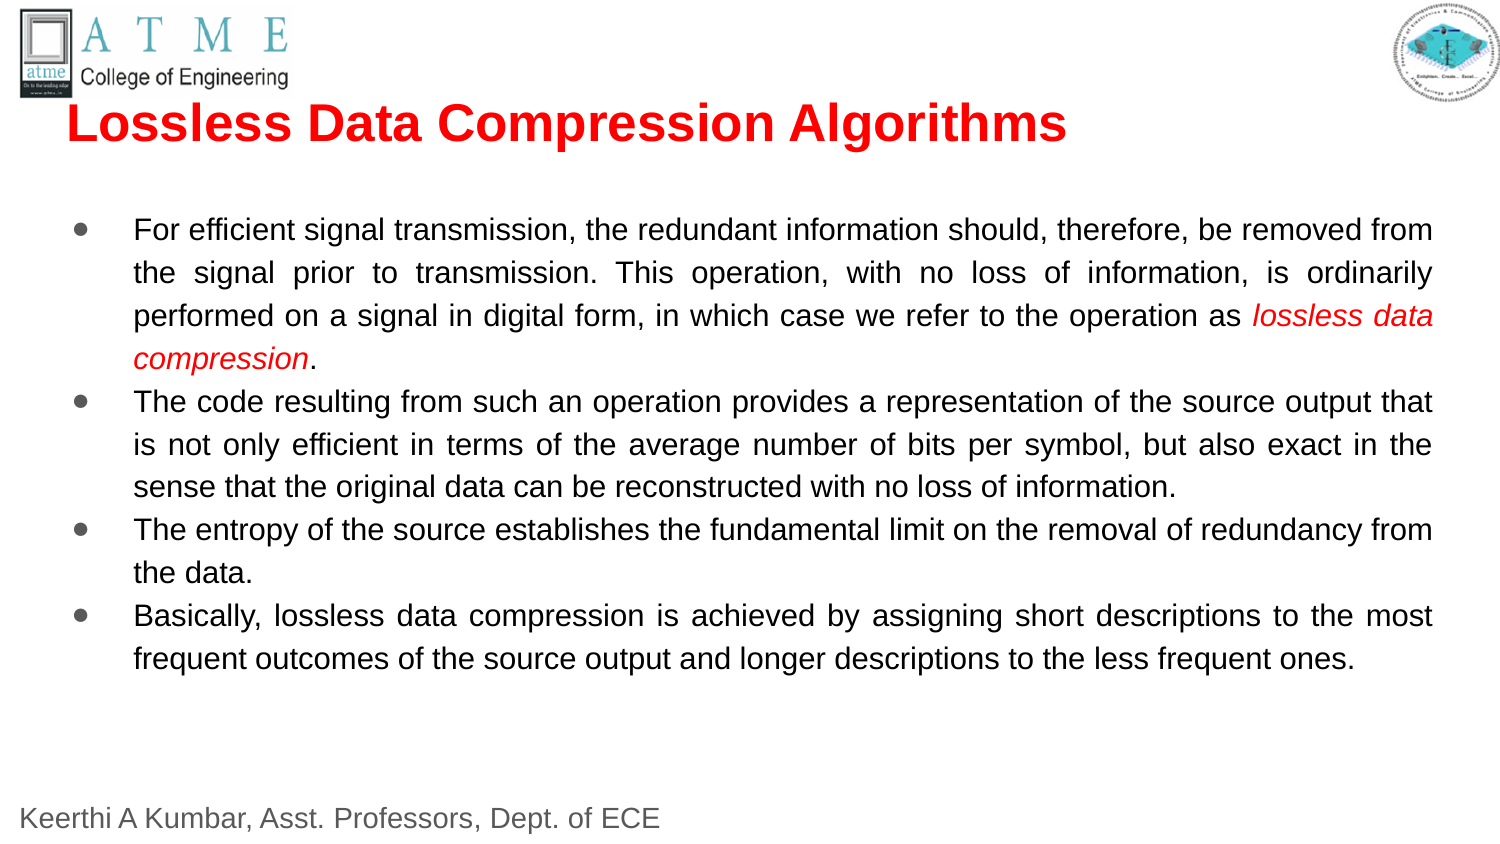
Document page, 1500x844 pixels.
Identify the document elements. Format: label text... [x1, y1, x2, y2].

title Lossless Data Compression Algorithms [51, 72, 1449, 167]
list For efficient signal transmission, the redundant information should, therefore, be removed from the signal prior to transmission. This operation, with no loss of information, is ordinarily performed on a signal in digital form, in which case we refer to the operation as lossless data compression. The code resulting from such an operation provides a representation of the source output that is not only efficient in terms of the average number of bits per symbol, but also exact in the sense that the original data can be reconstructed with no loss of information. The entropy of the source establishes the fundamental limit on the removal of redundancy from the data. Basically, lossless data compression is achieved by assigning short descriptions to the most frequent outcomes of the source output and longer descriptions to the less frequent ones. [51, 189, 1449, 750]
picture [1389, 1, 1500, 104]
picture [17, 6, 295, 99]
